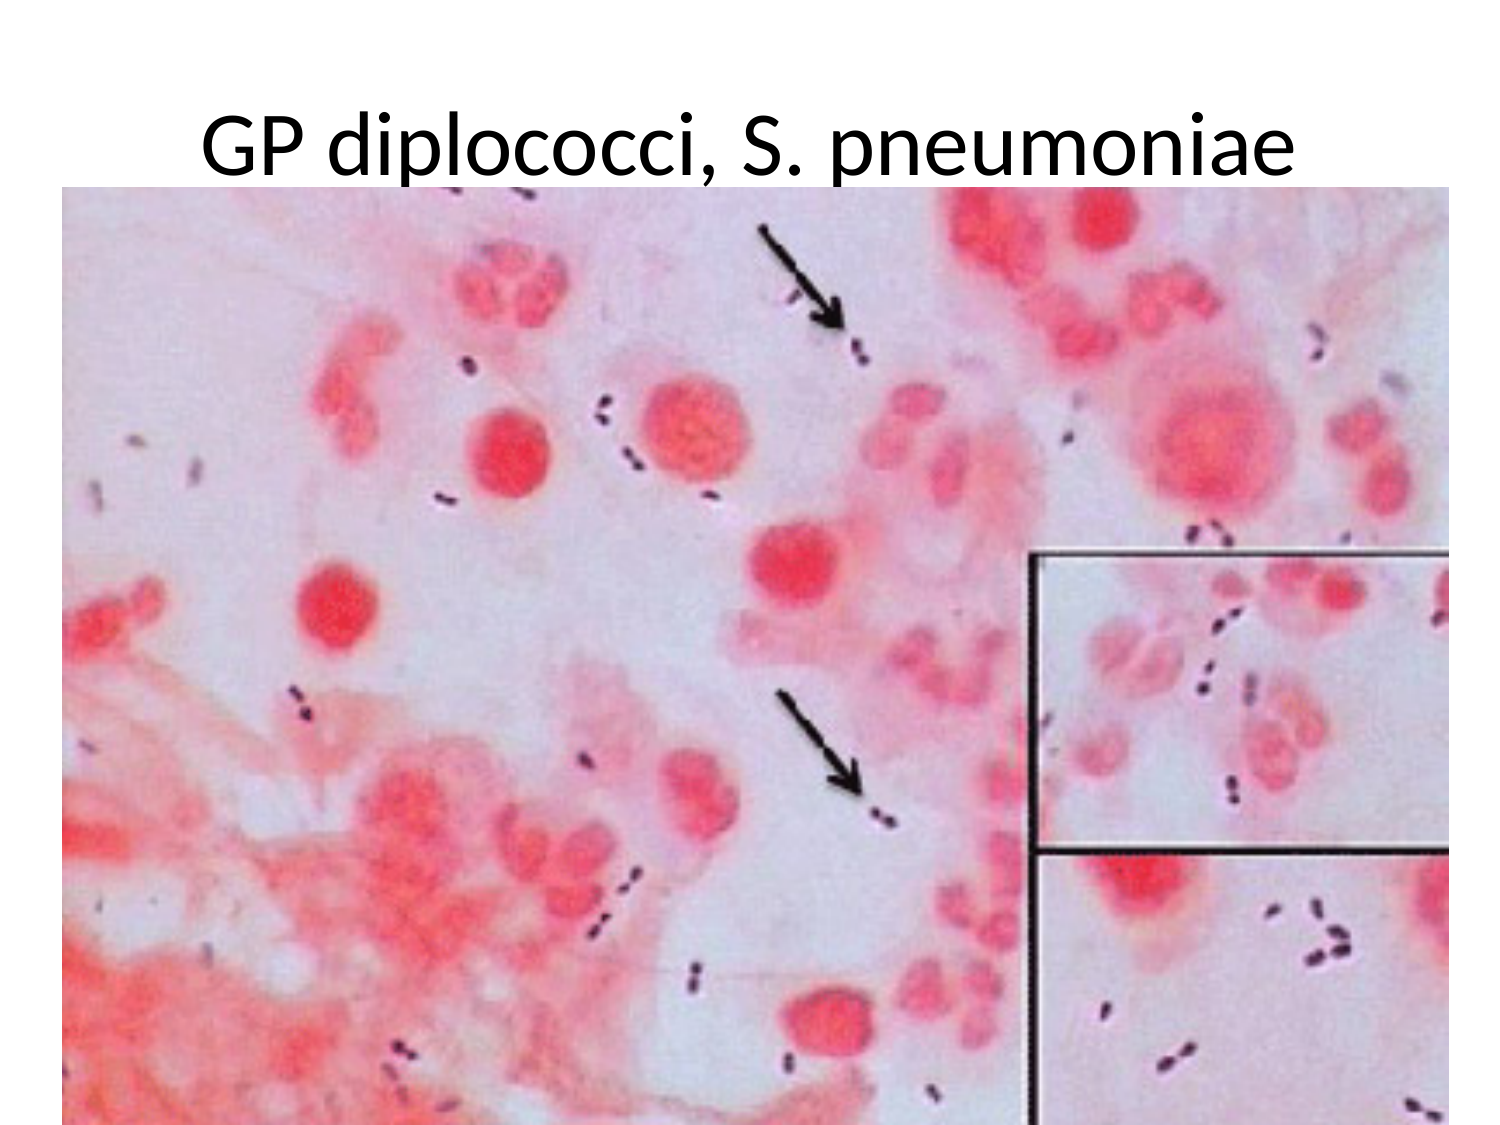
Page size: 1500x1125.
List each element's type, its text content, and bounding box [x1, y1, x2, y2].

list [62, 187, 1449, 1125]
title GP diplococci, S. pneumoniae [75, 45, 1425, 185]
